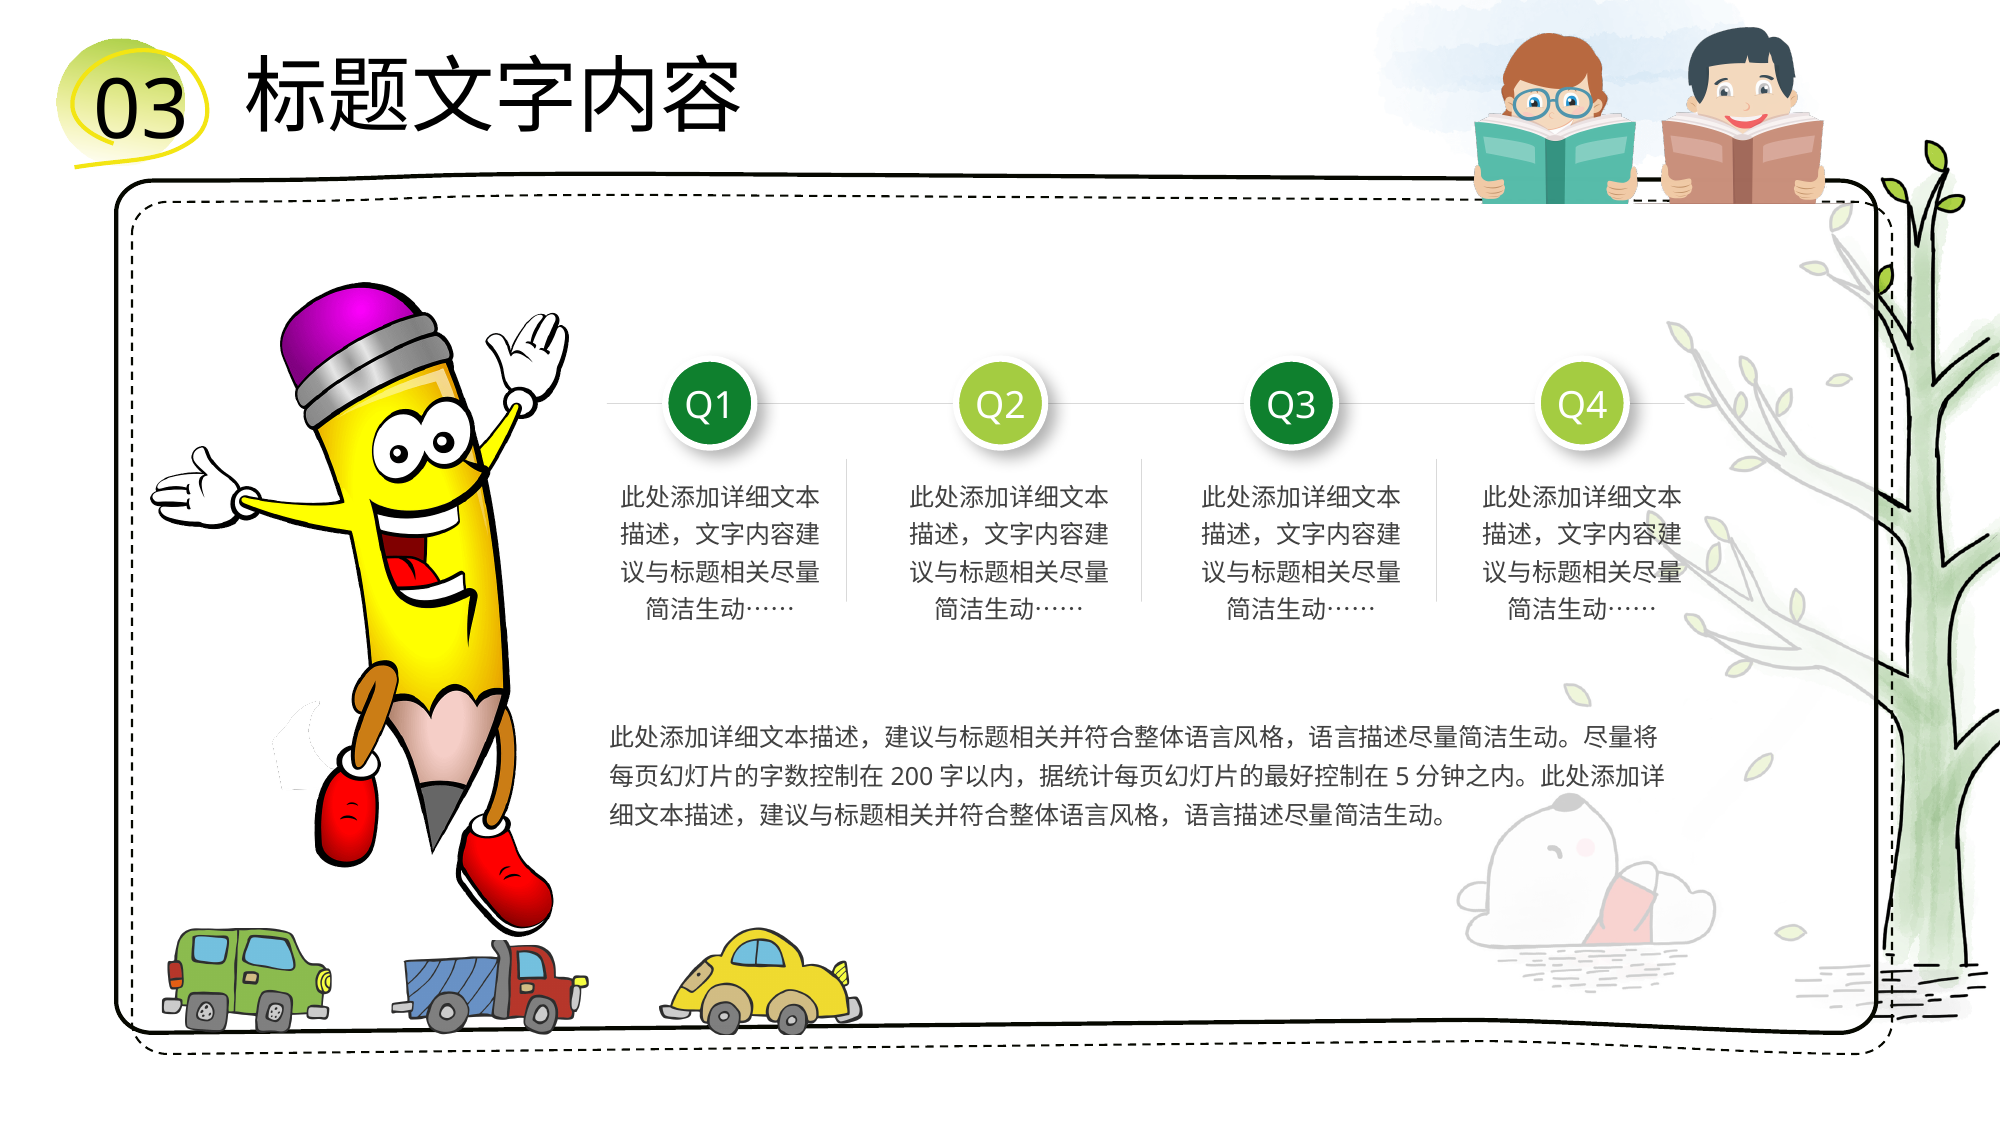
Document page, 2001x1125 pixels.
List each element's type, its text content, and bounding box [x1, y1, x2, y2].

text_box Q1 [664, 357, 756, 403]
picture [150, 282, 569, 1040]
text_box 此处添加详细文本描述，文字内容建议与标题相关尽量简洁生动…… [1183, 466, 1420, 632]
text_box 03 [78, 47, 204, 163]
text_box 此处添加详细文本描述，文字内容建议与标题相关尽量简洁生动…… [602, 466, 838, 632]
text_box 标题文字内容 [229, 34, 812, 150]
text_box Q4 [1536, 404, 1628, 449]
text_box Q2 [955, 404, 1047, 449]
text_box 此处添加详细文本描述，文字内容建议与标题相关尽量简洁生动…… [891, 466, 1128, 632]
text_box Q4 [1536, 357, 1628, 403]
text_box 此处添加详细文本描述，文字内容建议与标题相关尽量简洁生动…… [1464, 466, 1700, 632]
picture [1367, 0, 2000, 1125]
text_box Q1 [664, 404, 756, 449]
text_box Q2 [955, 357, 1047, 403]
text_box Q3 [1245, 404, 1337, 449]
picture [659, 922, 869, 1035]
text_box 此处添加详细文本描述，建议与标题相关并符合整体语言风格，语言描述尽量简洁生动。尽量将每页幻灯片的字数控制在200字以内，据统计每页幻灯片的最好控制在5分钟之内。此处添加详细文本描述，建议与标题相关并符合整体语言风格，语言描述尽量简洁生动。 [594, 705, 1687, 837]
picture [384, 940, 591, 1053]
text_box Q3 [1245, 357, 1337, 403]
